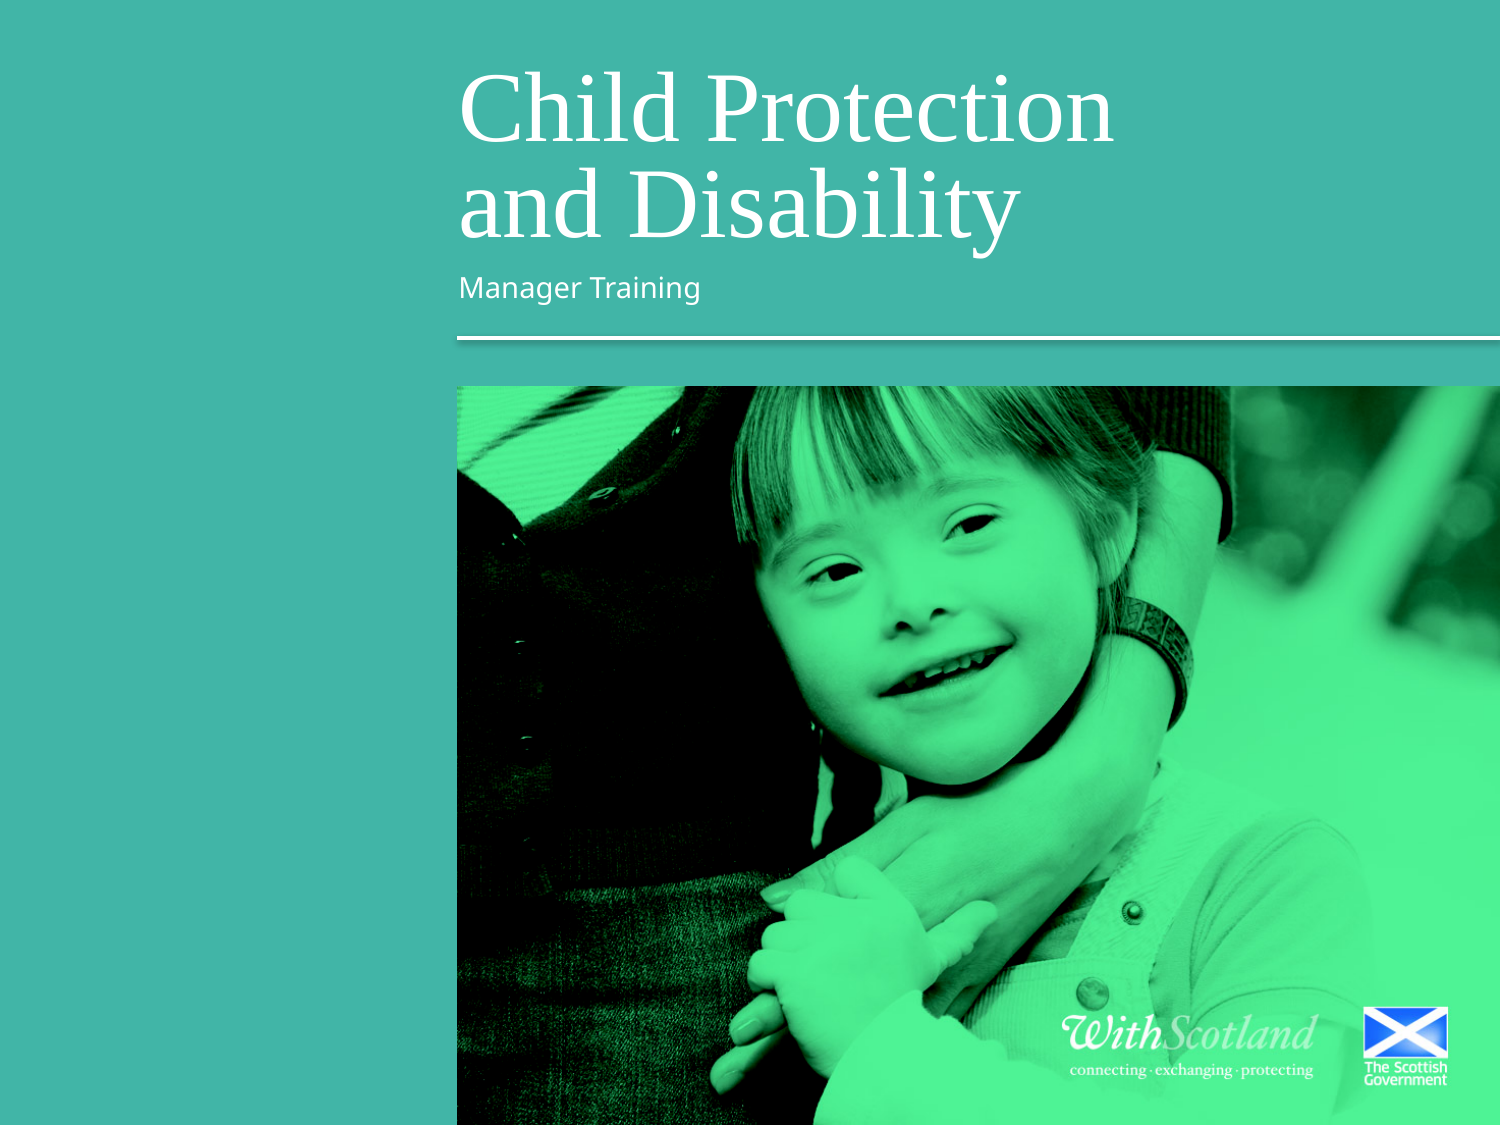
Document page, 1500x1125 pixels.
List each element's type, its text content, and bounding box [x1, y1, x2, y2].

title Child Protection and Disability [443, 16, 1166, 261]
picture [456, 386, 1500, 1125]
subtitle Manager Training [443, 261, 1494, 550]
